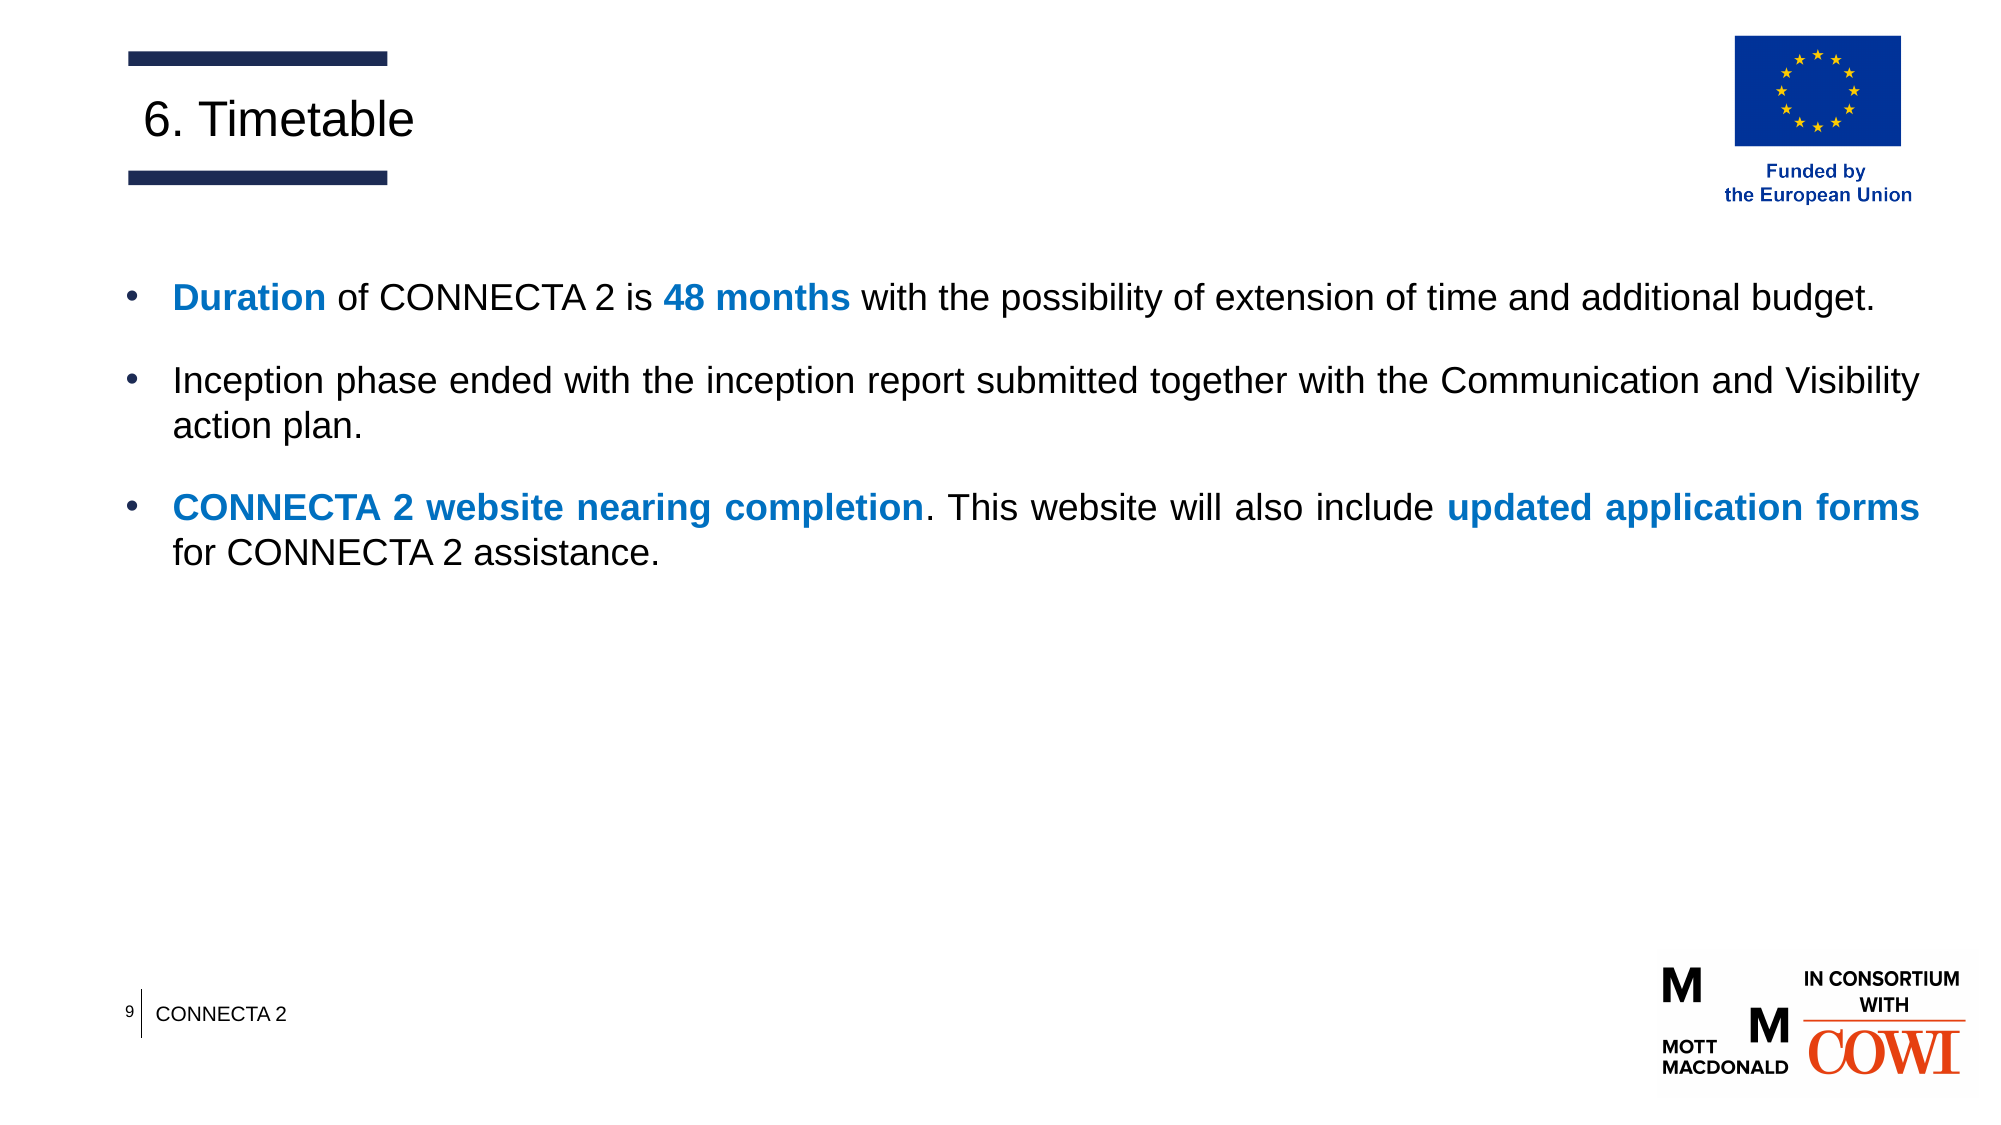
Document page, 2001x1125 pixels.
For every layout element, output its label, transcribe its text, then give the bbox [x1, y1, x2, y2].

picture [1657, 949, 1979, 1098]
text_box CONNECTA 2 [143, 993, 633, 1033]
slide_number 9 [45, 974, 135, 1058]
text_box 6. Timetable [128, 79, 1656, 155]
picture [1715, 15, 1921, 223]
text_box Duration of CONNECTA 2 is 48 months with the possibility of extension of time and additional budget. Inception phase ended with the inception report submitted together with the Communication and Visibility action plan. CONNECTA 2 website nearing completion. This website will also include updated application forms for CONNECTA 2 assistance. [110, 265, 1936, 581]
